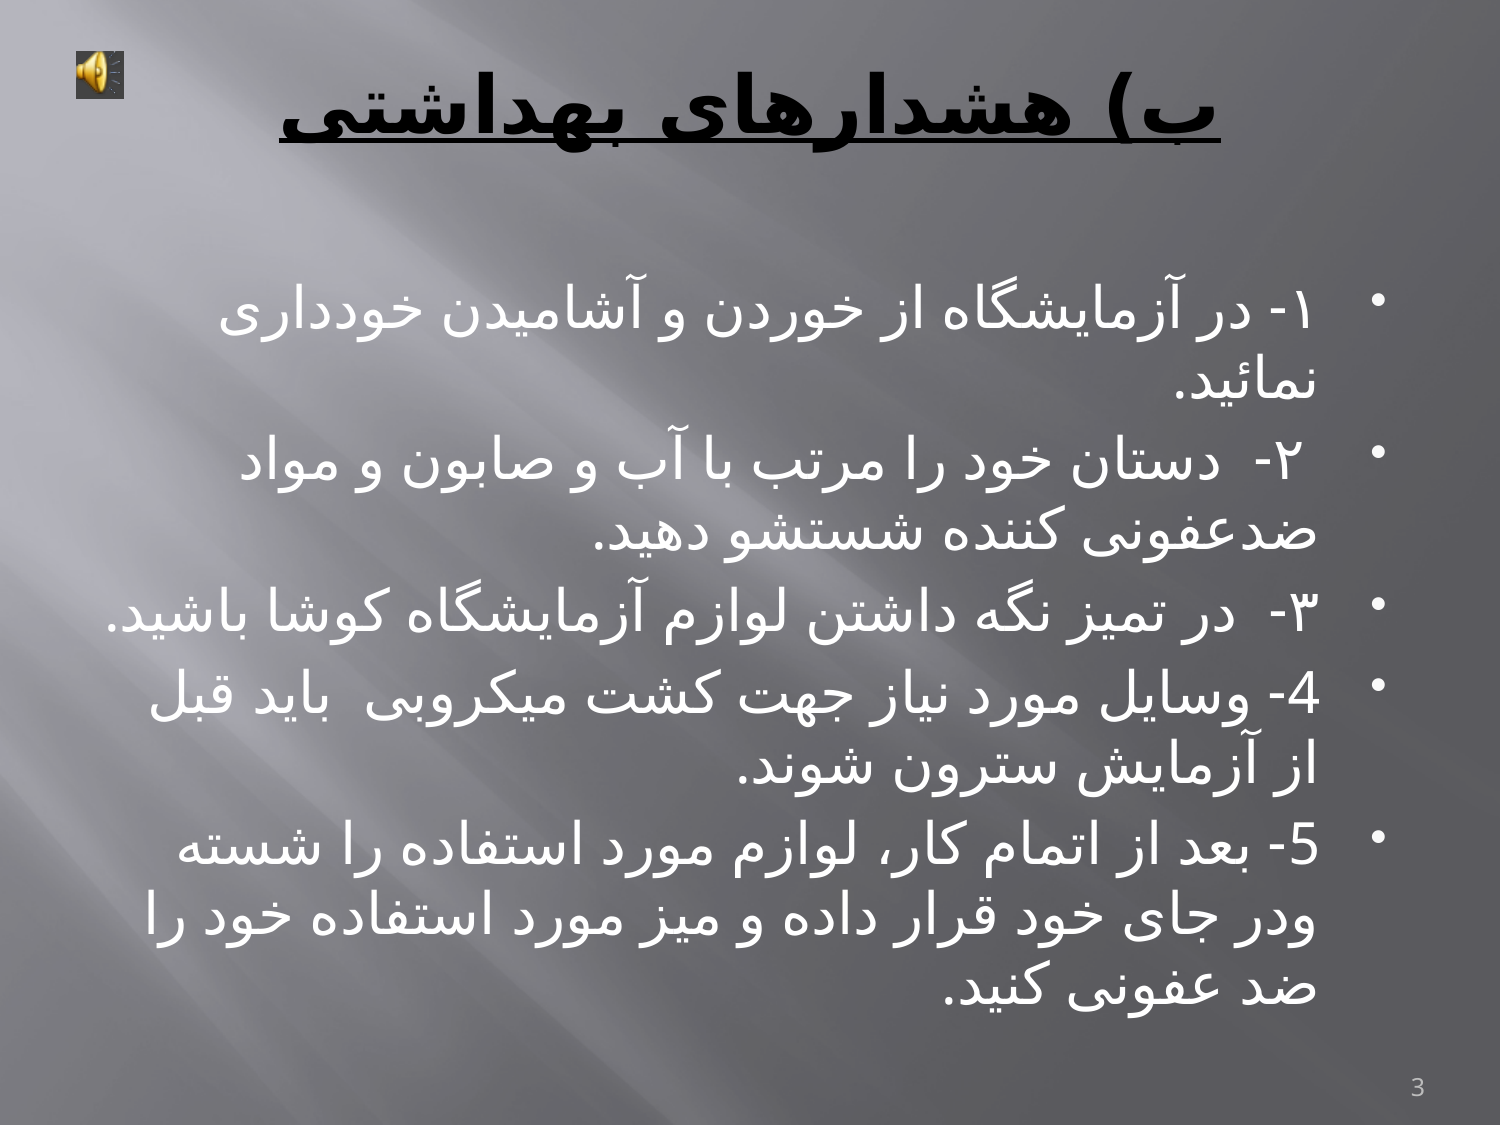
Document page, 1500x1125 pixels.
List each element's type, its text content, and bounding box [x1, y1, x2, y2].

list ۱- در آزمایشگاه از خوردن و آشامیدن خودداری نمائید. ۲- دستان خود را مرتب با آب و صابون و مواد ضدعفونی کننده شستشو دهید. ۳- در تمیز نگه داشتن لوازم آزمایشگاه کوشا باشید. 4- وسایل مورد نیاز جهت کشت میکروبی باید قبل از آزمایش سترون شوند. 5- بعد از اتمام کار، لوازم مورد استفاده را شسته ودر جای خود قرار داده و میز مورد استفاده خود را ضد عفونی کنید. [75, 262, 1425, 1035]
slide_number 3 [1299, 1052, 1425, 1113]
picture [74, 49, 126, 101]
title ب) هشدارهای بهداشتی [75, 45, 1425, 233]
